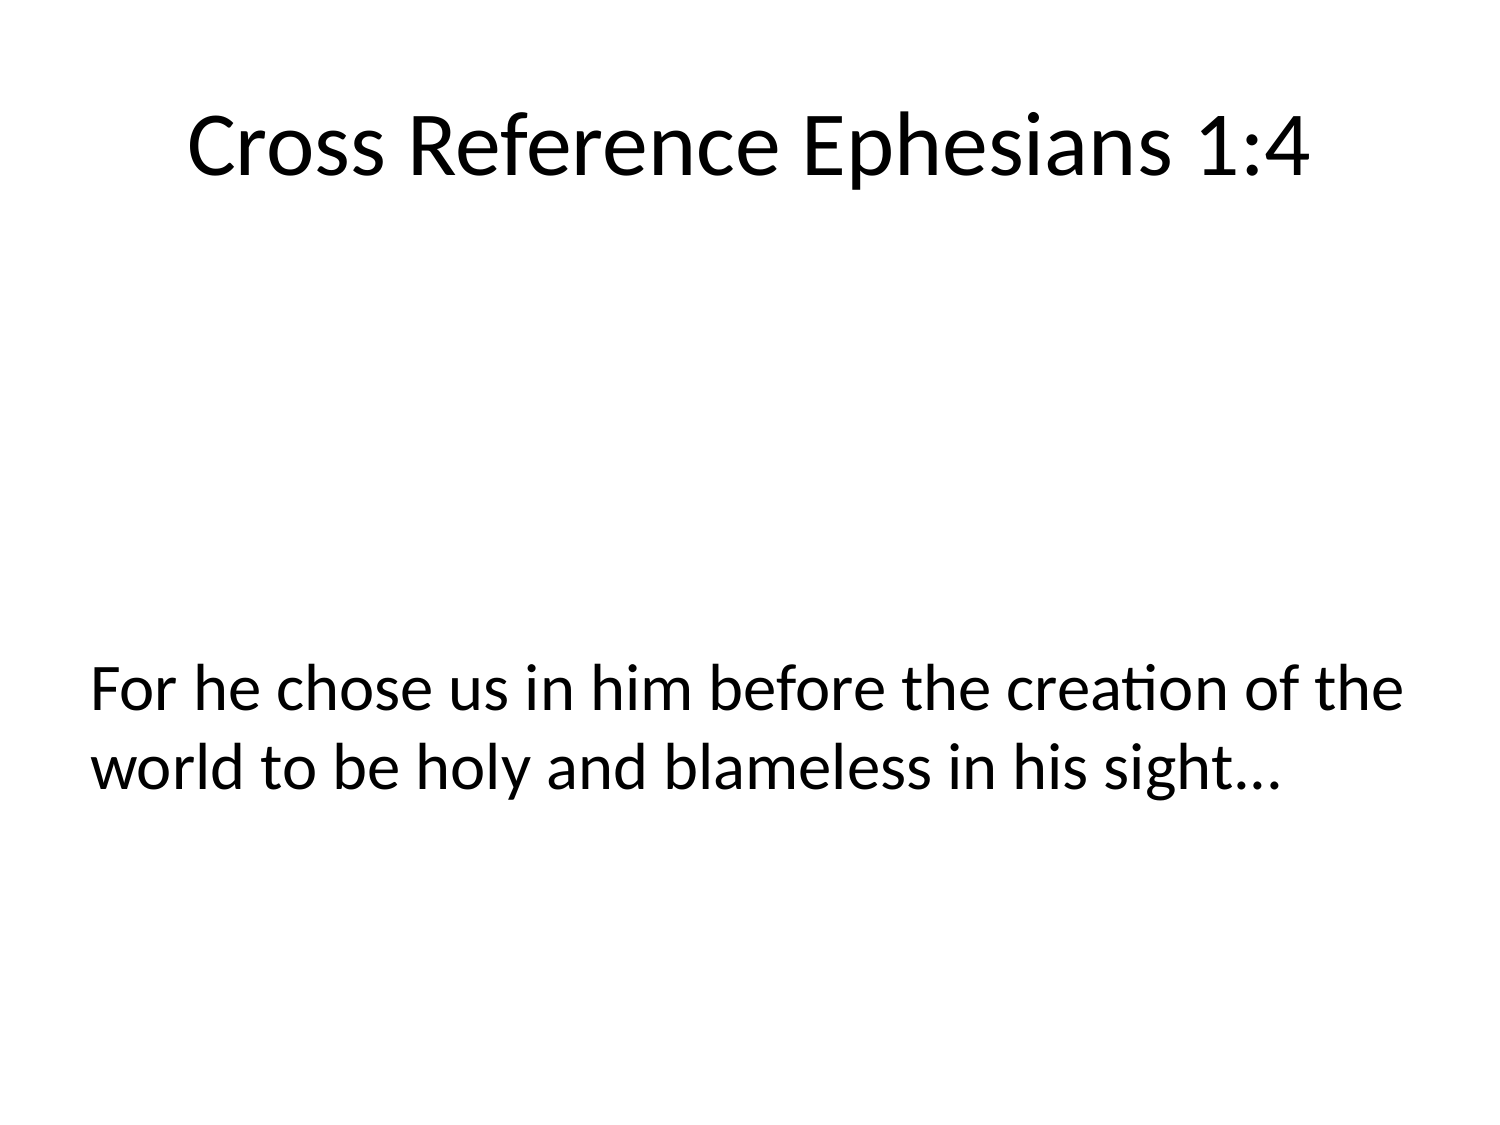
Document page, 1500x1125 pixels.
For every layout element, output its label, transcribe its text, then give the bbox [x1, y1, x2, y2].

list For he chose us in him before the creation of the world to be holy and blameless in his sight... [75, 262, 1425, 1005]
title Cross Reference Ephesians 1:4 [75, 45, 1425, 233]
